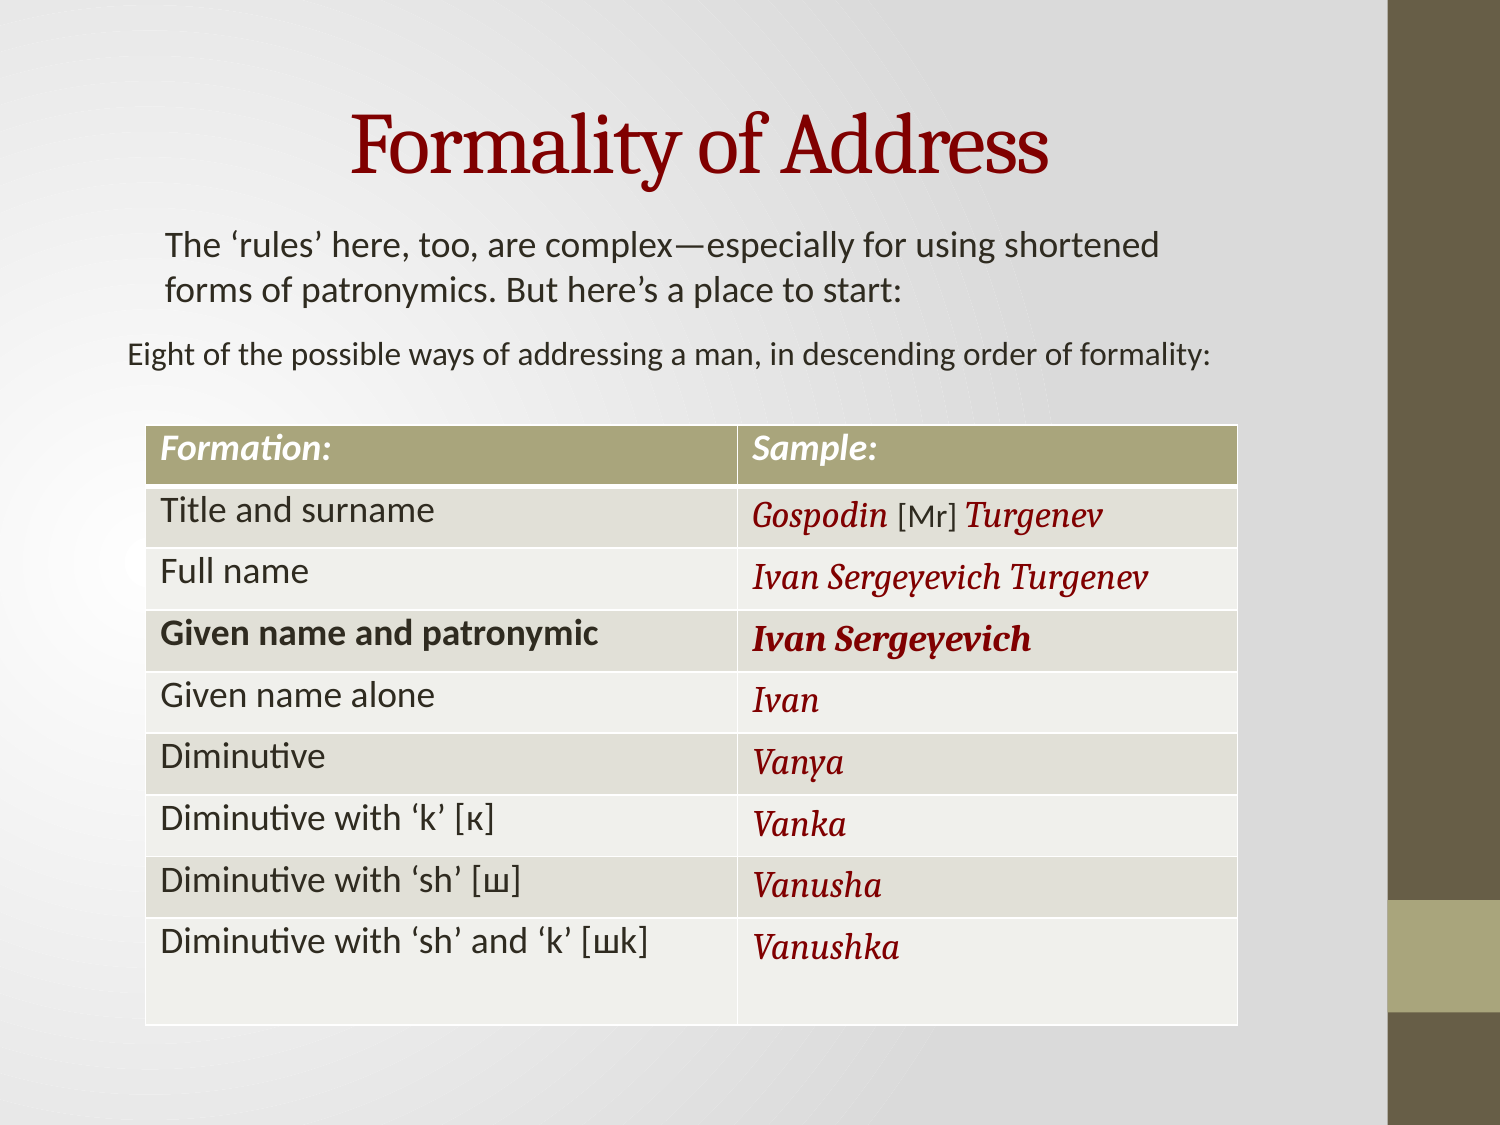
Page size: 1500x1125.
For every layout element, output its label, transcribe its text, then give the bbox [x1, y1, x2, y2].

title Formality of Address [75, 45, 1325, 233]
table_cell Ivan Sergeyevich Turgenev [738, 549, 1237, 609]
table_cell Diminutive with ‘k’ [к] [146, 796, 737, 856]
table_cell Vanya [738, 734, 1237, 794]
text_box Eight of the possible ways of addressing a man, in descending order of formality: [112, 324, 1288, 380]
text_box The ‘rules’ here, too, are complex—especially for using shortened forms of patronymics. But here’s a place to start: [150, 212, 1250, 318]
table_cell Given name alone [146, 673, 737, 732]
table_cell Full name [146, 549, 737, 609]
table_cell Diminutive with ‘sh’ [ш] [146, 857, 737, 917]
table_header Formation: [146, 426, 737, 484]
table_header Sample: [738, 426, 1237, 484]
table_cell Ivan [738, 673, 1237, 732]
table_cell Given name and patronymic [146, 611, 737, 671]
table_cell Title and surname [146, 489, 737, 547]
table_cell Ivan Sergeyevich [738, 611, 1237, 671]
table_cell Gospodin [Mr] Turgenev [738, 489, 1237, 547]
table_cell Diminutive with ‘sh’ and ‘k’ [шk] [146, 919, 737, 1024]
table_cell Vanushka [738, 919, 1237, 1024]
table_cell Vanusha [738, 857, 1237, 917]
table_cell Diminutive [146, 734, 737, 794]
table_cell Vanka [738, 796, 1237, 856]
